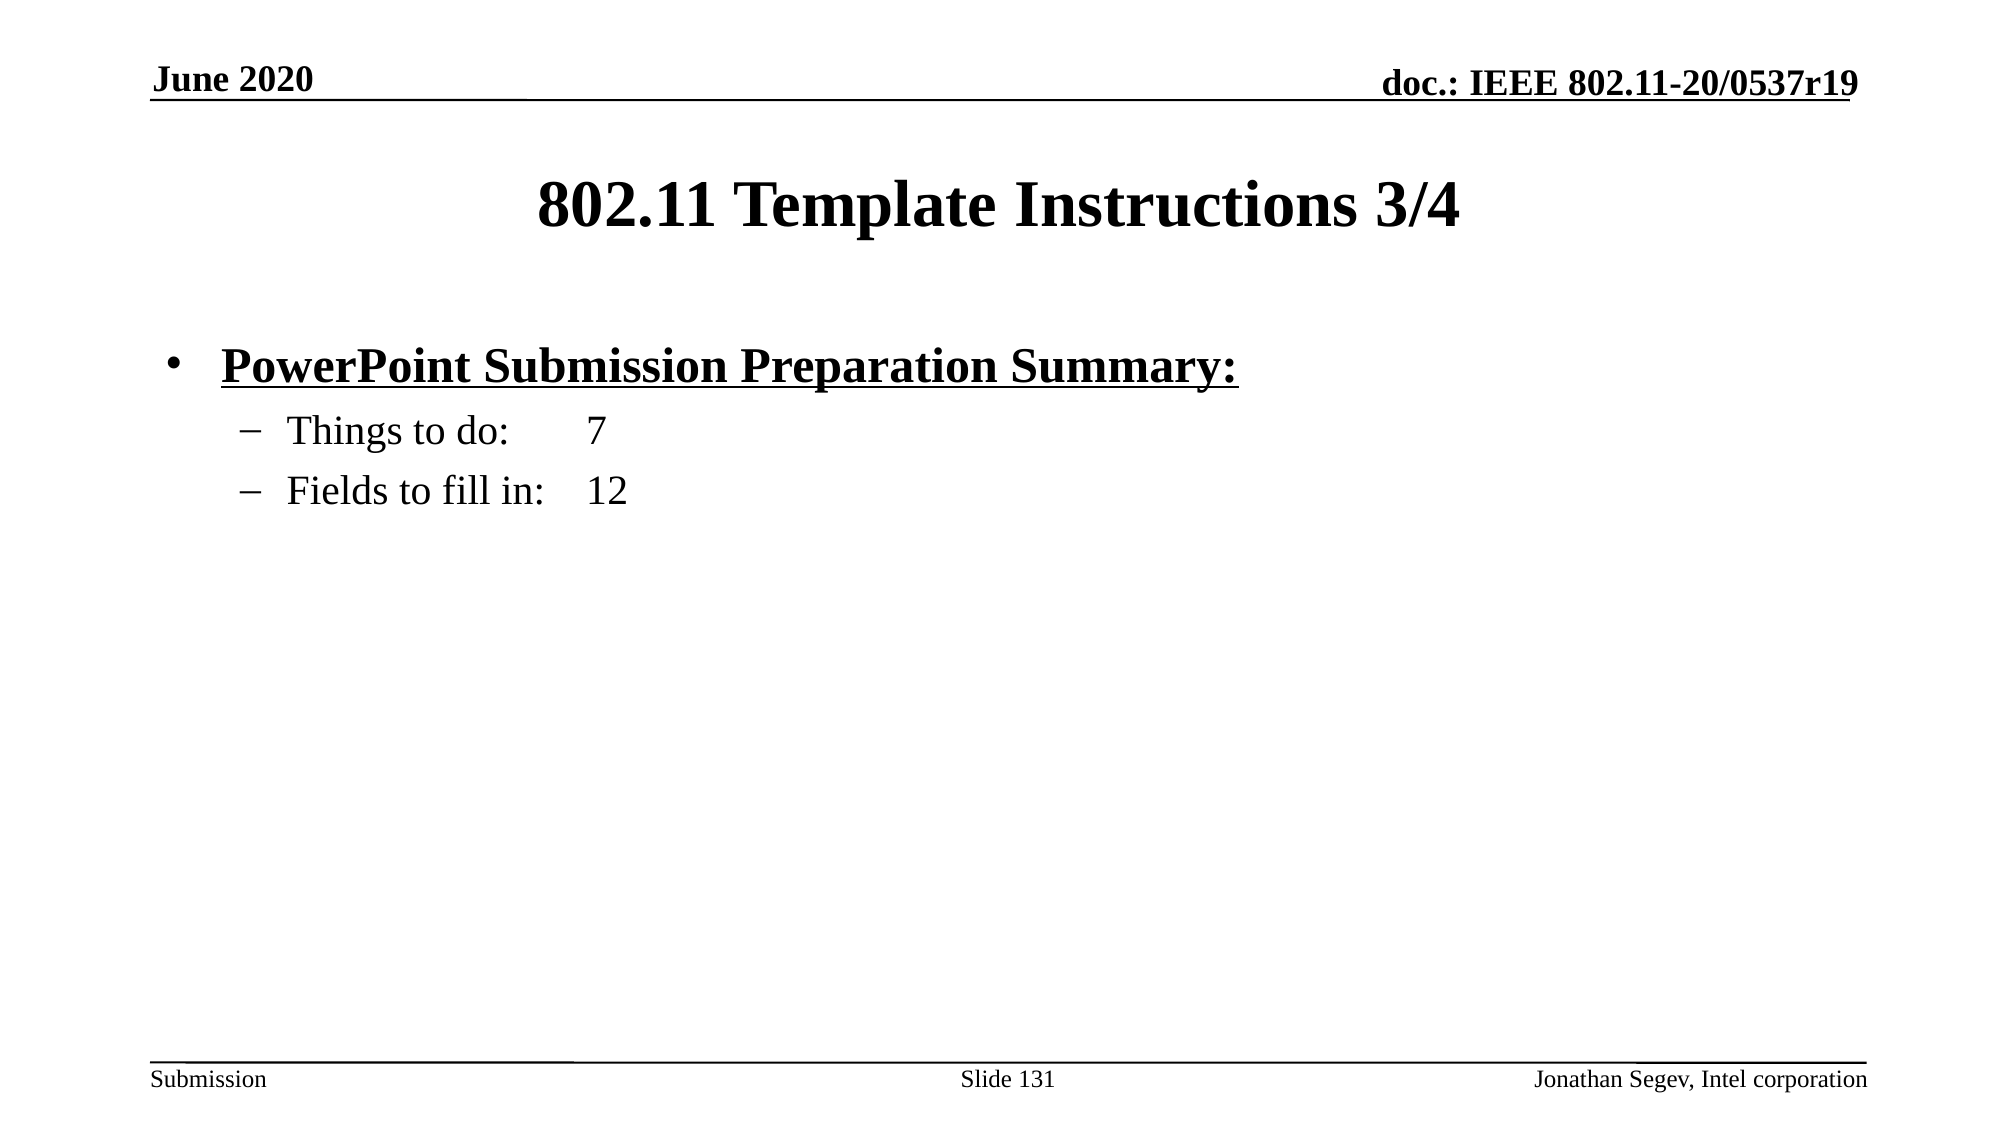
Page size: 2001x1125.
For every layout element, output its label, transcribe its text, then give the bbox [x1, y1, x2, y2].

title 802.11 Template Instructions 3/4 [149, 112, 1850, 288]
slide_number Slide 131 [950, 1061, 1067, 1123]
footer Jonathan Segev, Intel corporation [1171, 1061, 1869, 1093]
list PowerPoint Submission Preparation Summary: Things to do: 7 Fields to fill in: 12 [149, 324, 1850, 1000]
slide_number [152, 54, 563, 100]
